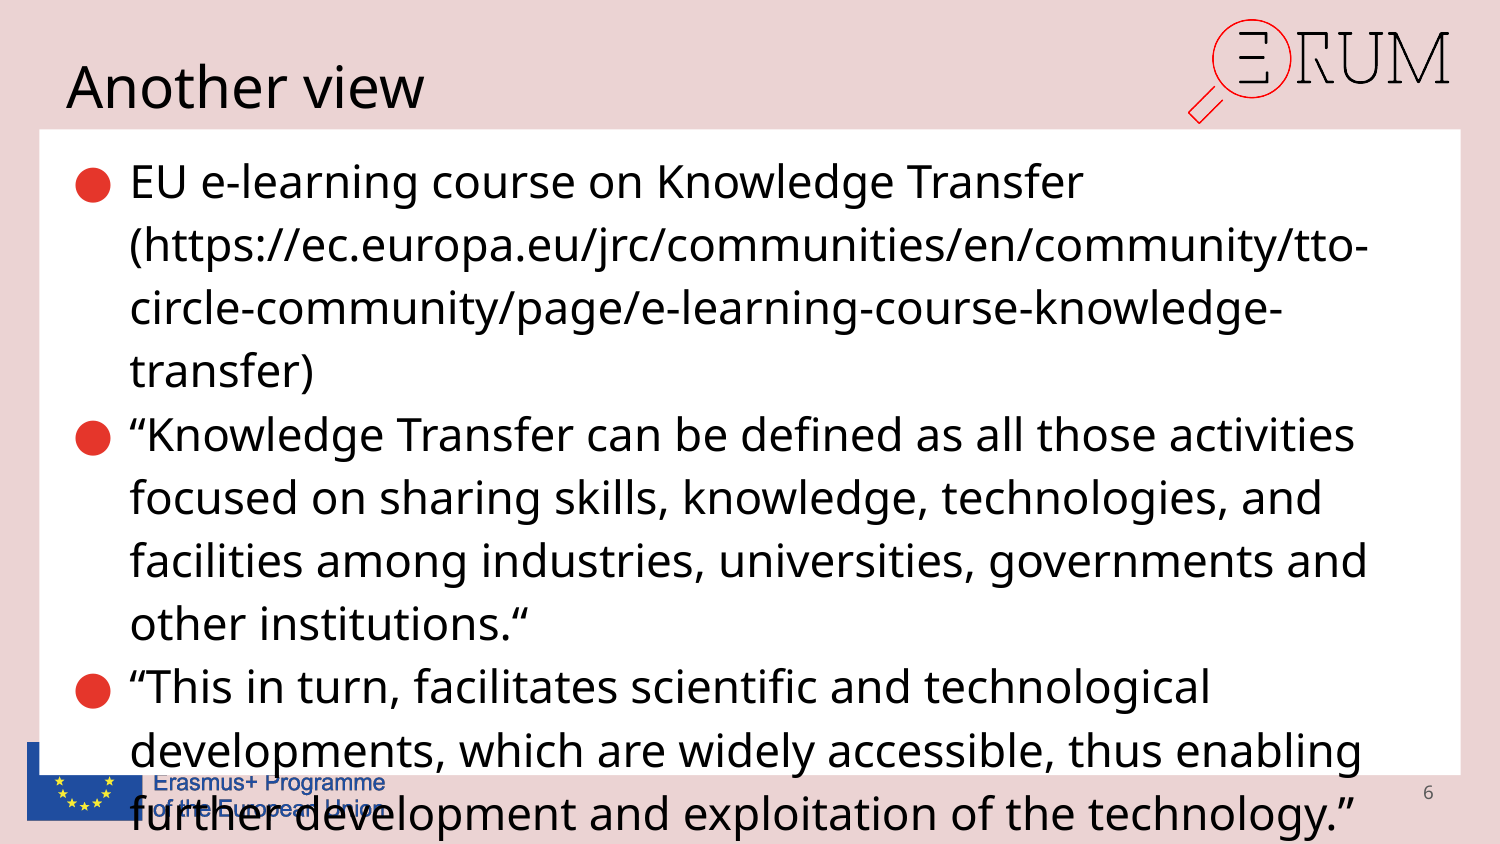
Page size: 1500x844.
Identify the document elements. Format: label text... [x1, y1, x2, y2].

title Another view [51, 35, 1167, 129]
picture [1136, 0, 1500, 137]
slide_number 6 [1358, 761, 1449, 826]
list EU e-learning course on Knowledge Transfer (https://ec.europa.eu/jrc/communities/en/community/tto-circle-community/page/e-learning-course-knowledge-transfer) “Knowledge Transfer can be defined as all those activities focused on sharing skills, knowledge, technologies, and facilities among industries, universities, governments and other institutions.“ “This in turn, facilitates scientific and technological developments, which are widely accessible, thus enabling further development and exploitation of the technology.” [39, 129, 1461, 776]
picture [27, 742, 385, 821]
